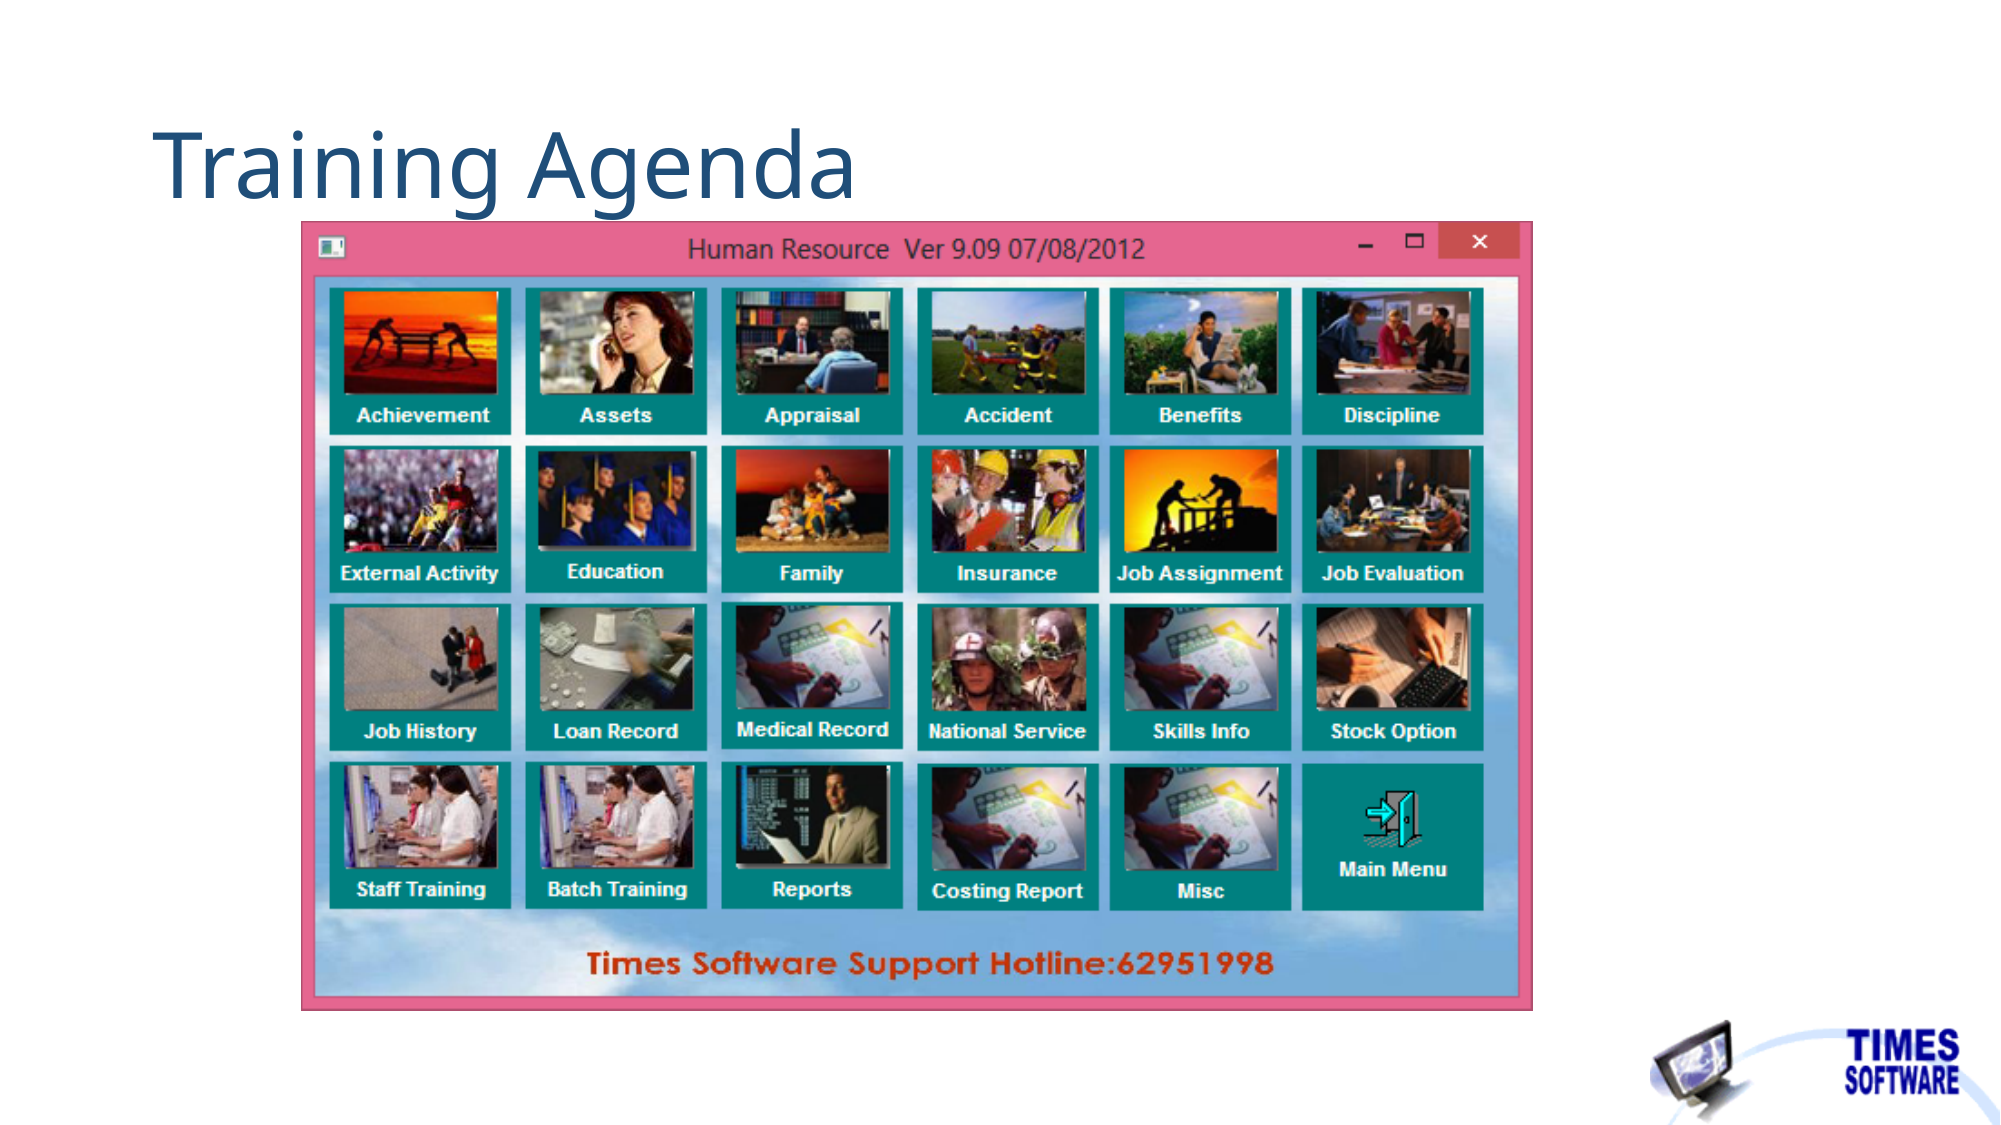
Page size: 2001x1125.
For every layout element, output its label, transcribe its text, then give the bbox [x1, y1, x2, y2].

picture [301, 221, 1533, 1011]
picture [1649, 1010, 2000, 1125]
title Training Agenda [137, 59, 1863, 278]
